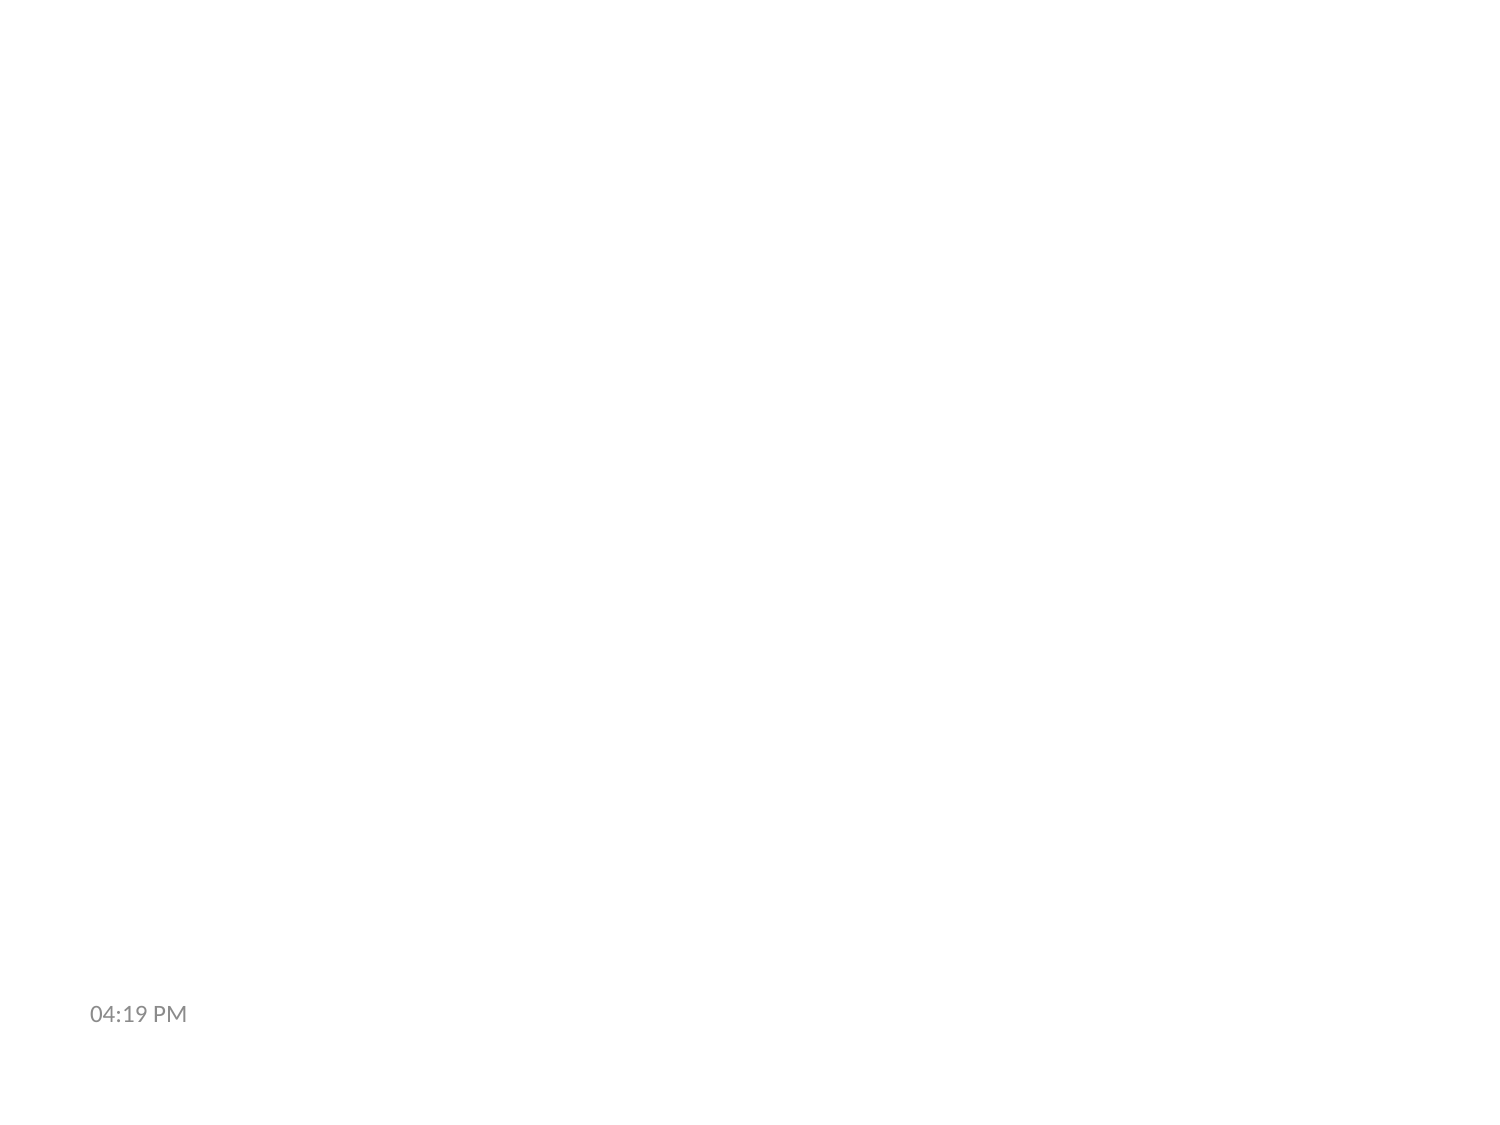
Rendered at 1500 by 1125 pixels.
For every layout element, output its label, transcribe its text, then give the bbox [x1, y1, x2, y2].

text_box 3:35 PM [75, 982, 425, 1043]
